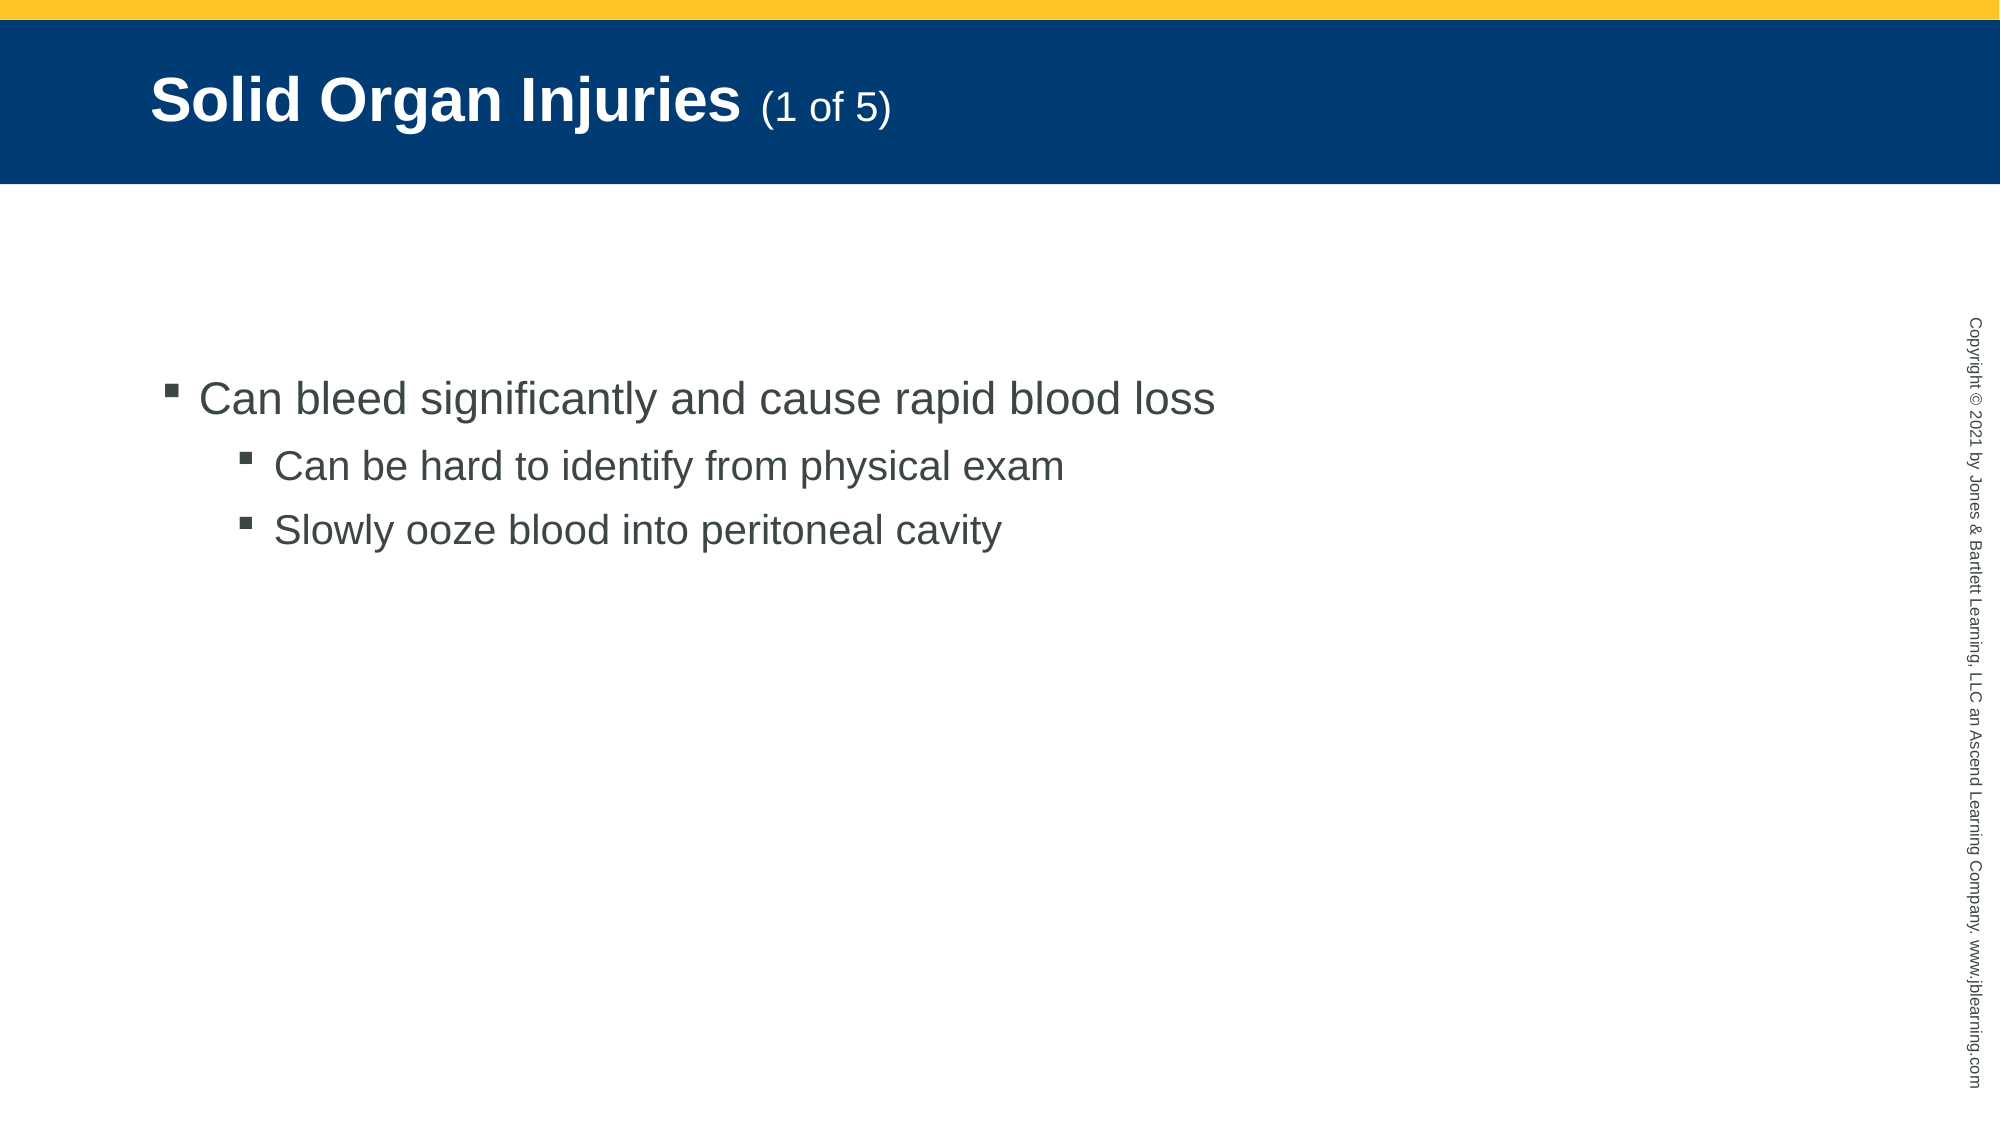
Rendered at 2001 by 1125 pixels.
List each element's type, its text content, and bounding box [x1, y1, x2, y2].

title Solid Organ Injuries (1 of 5) [0, 19, 2000, 185]
list Can bleed significantly and cause rapid blood loss Can be hard to identify from physical exam Slowly ooze blood into peritoneal cavity [146, 361, 1859, 1016]
